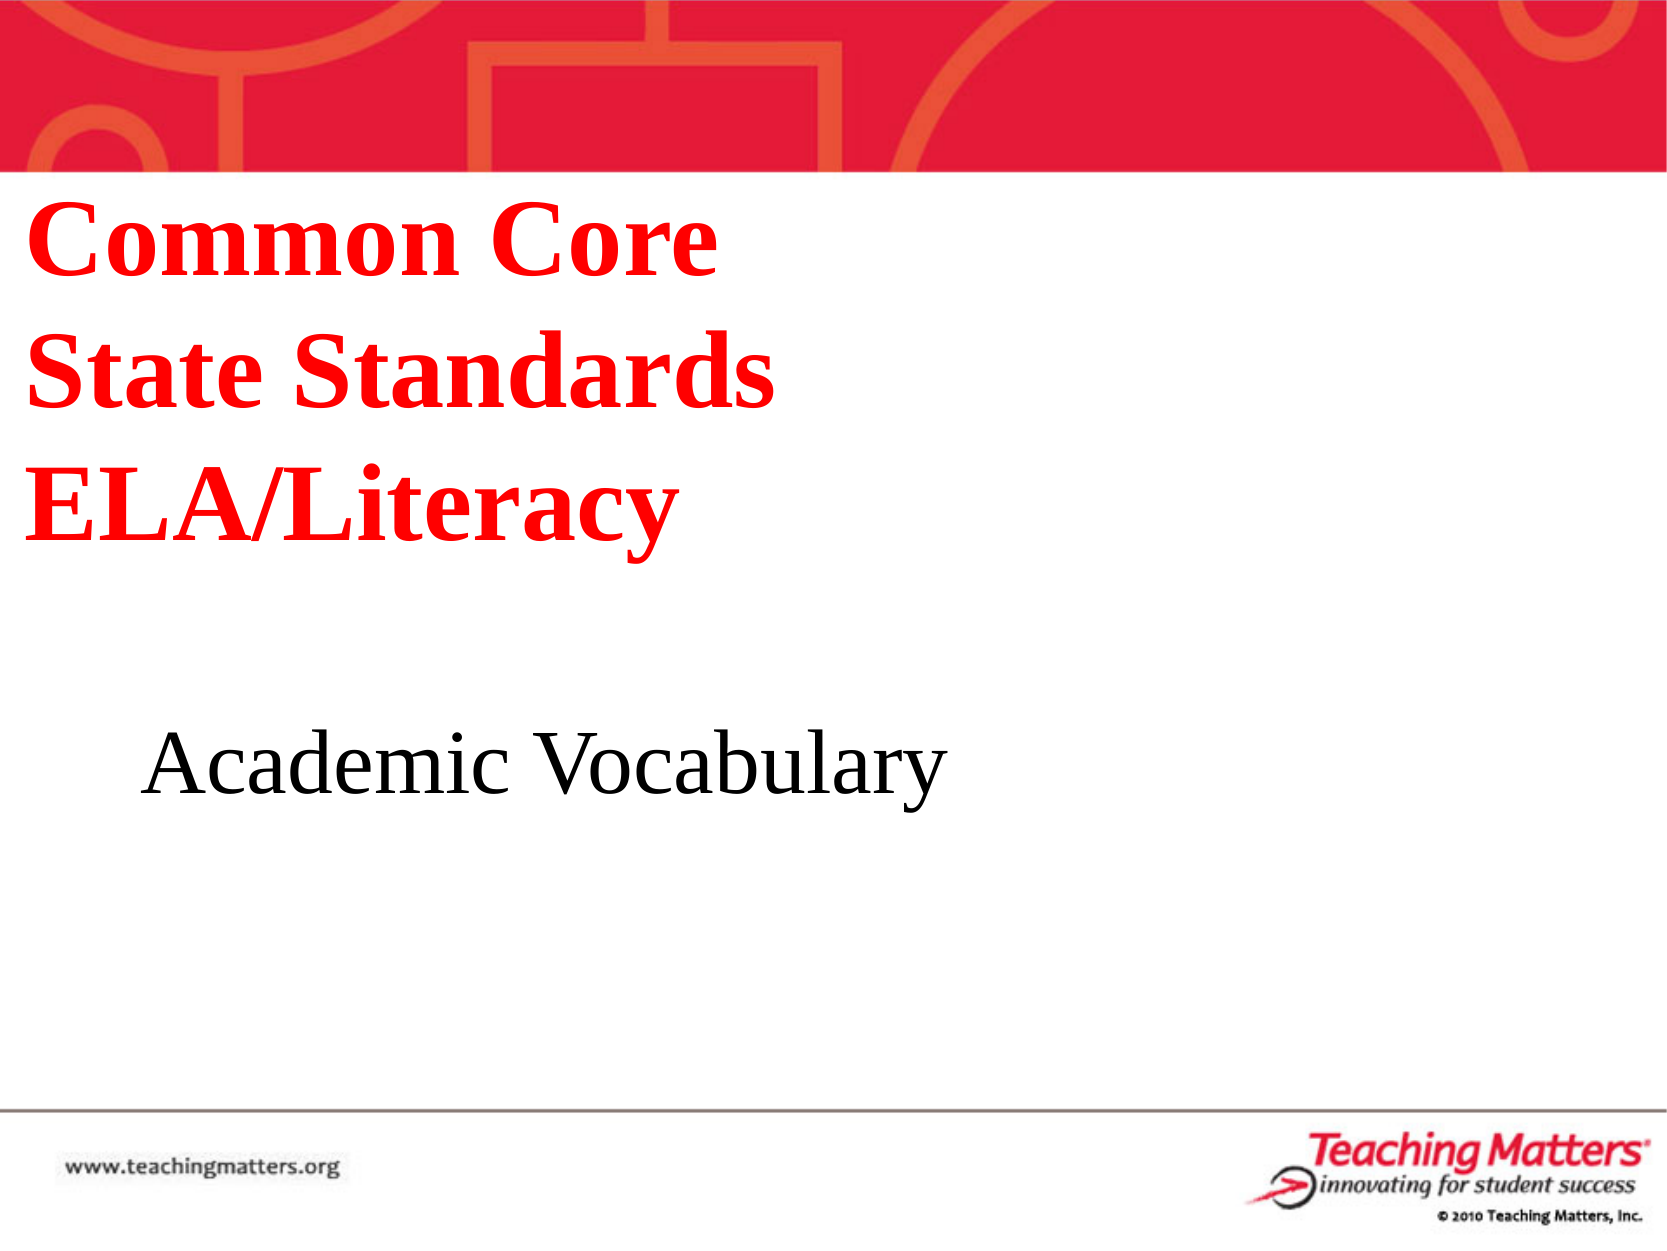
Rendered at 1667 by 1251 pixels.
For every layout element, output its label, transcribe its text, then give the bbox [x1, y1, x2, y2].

picture [0, 0, 1667, 1250]
list Academic Vocabulary [124, 543, 1556, 820]
text_box Common Core State Standards ELA/Literacy [8, 229, 1300, 563]
